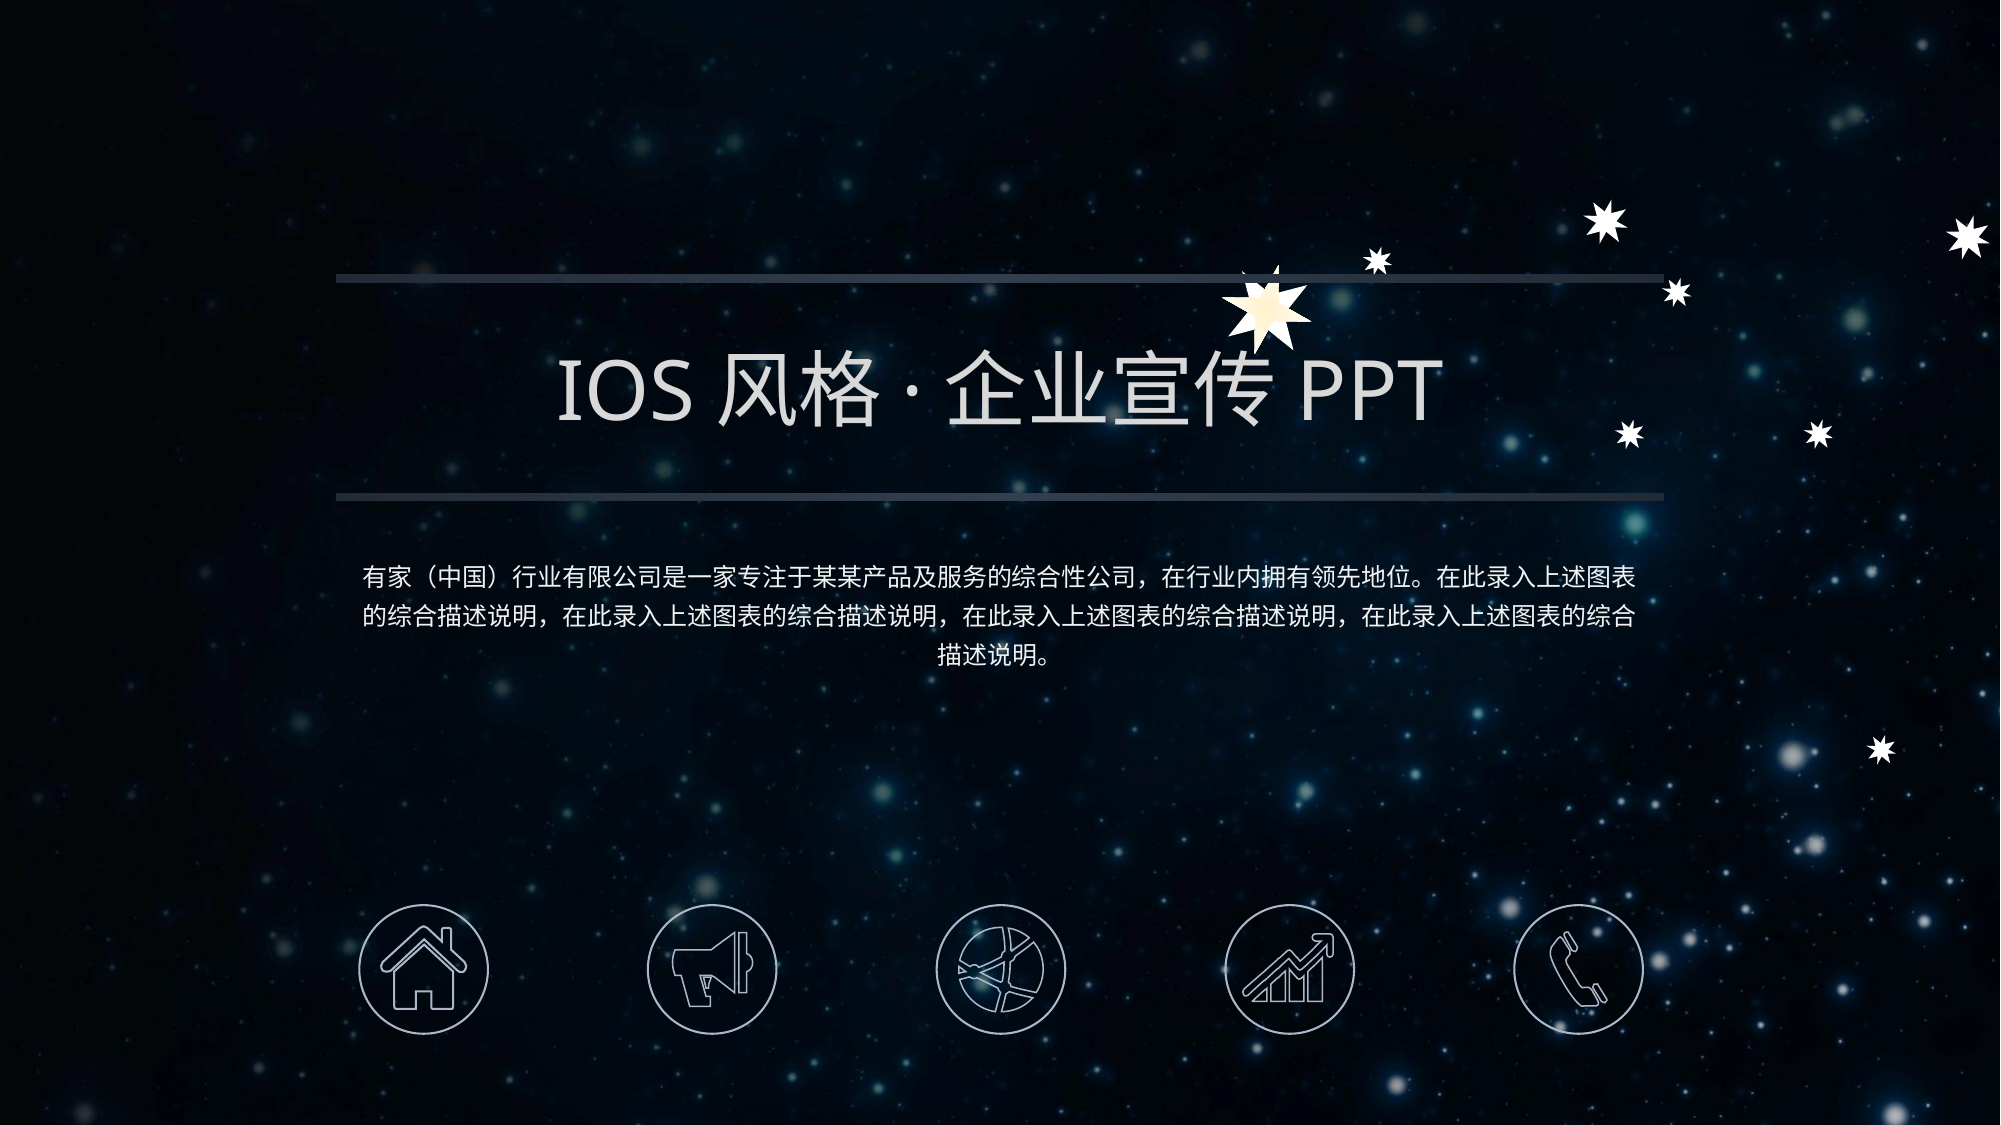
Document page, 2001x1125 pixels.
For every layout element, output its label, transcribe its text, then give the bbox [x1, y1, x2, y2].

text_box IOS风格·企业宣传PPT [240, 329, 1760, 445]
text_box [1362, 245, 1394, 278]
text_box [336, 493, 1664, 501]
picture [0, 0, 2000, 1125]
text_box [1582, 198, 1630, 246]
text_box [1514, 905, 1643, 1034]
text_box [1225, 905, 1355, 1034]
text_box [359, 905, 488, 1034]
text_box [1316, 274, 1664, 283]
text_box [1865, 734, 1898, 766]
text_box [1220, 263, 1316, 359]
text_box 有家（中国）行业有限公司是一家专注于某某产品及服务的综合性公司，在行业内拥有领先地位。在此录入上述图表的综合描述说明，在此录入上述图表的综合描述说明，在此录入上述图表的综合描述说明，在此录入上述图表的综合描述说明。 [336, 545, 1664, 678]
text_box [936, 905, 1066, 1034]
text_box [336, 274, 1220, 283]
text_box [1614, 418, 1646, 451]
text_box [647, 905, 777, 1034]
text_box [1803, 418, 1835, 451]
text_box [1944, 214, 1992, 262]
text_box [1661, 276, 1693, 309]
